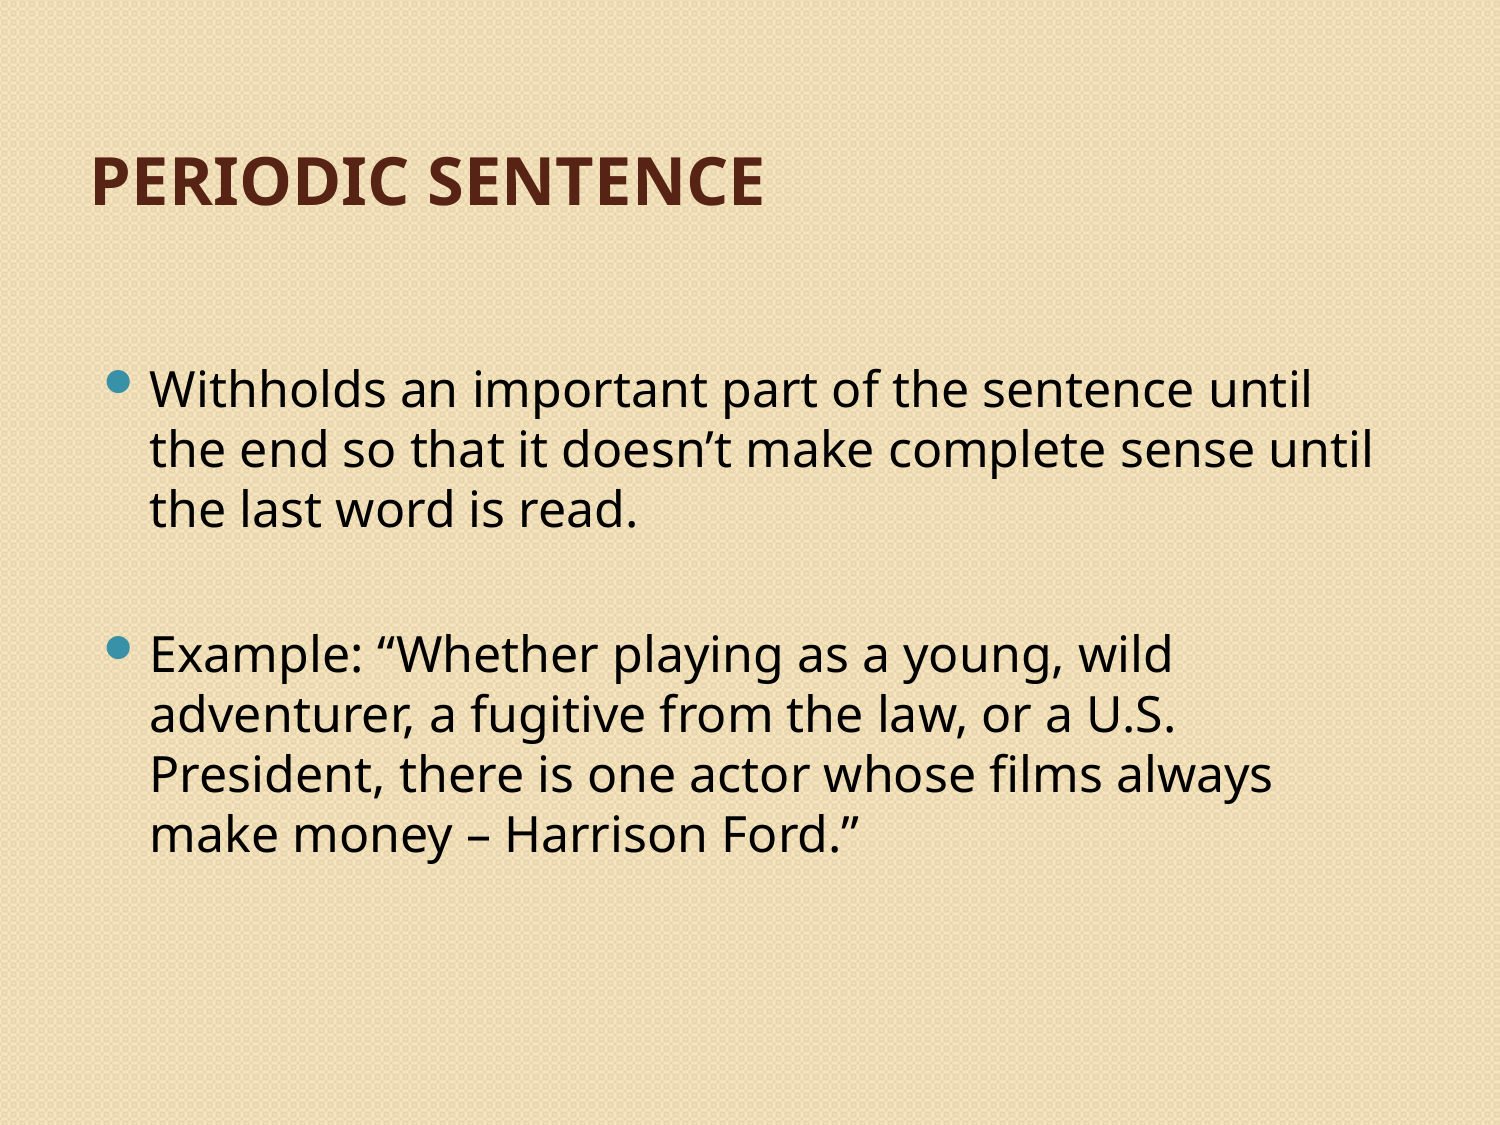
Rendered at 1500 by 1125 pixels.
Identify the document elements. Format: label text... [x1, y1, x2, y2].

title Periodic sentence [75, 35, 1038, 227]
list Withholds an important part of the sentence until the end so that it doesn’t make complete sense until the last word is read. Example: “Whether playing as a young, wild adventurer, a fugitive from the law, or a U.S. President, there is one actor whose films always make money – Harrison Ford.” [75, 350, 1413, 1005]
